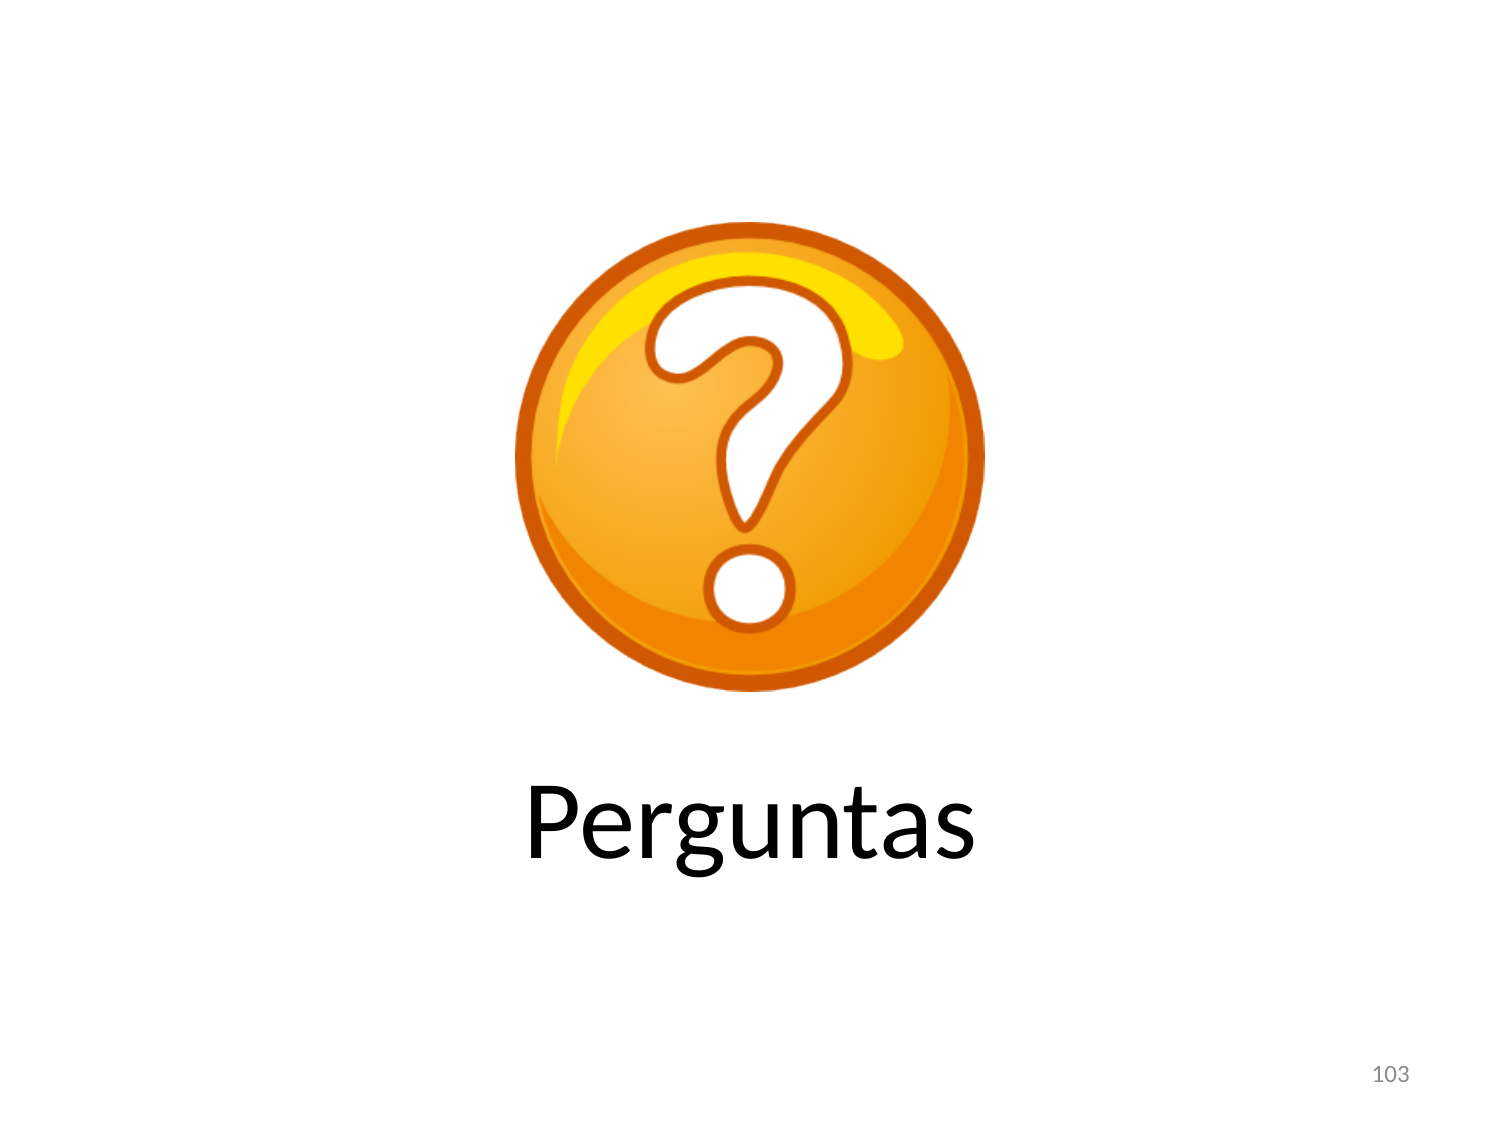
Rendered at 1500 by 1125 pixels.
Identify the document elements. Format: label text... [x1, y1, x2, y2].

picture [515, 222, 985, 692]
text_box Perguntas [509, 738, 993, 888]
slide_number 103 [1074, 1042, 1425, 1103]
